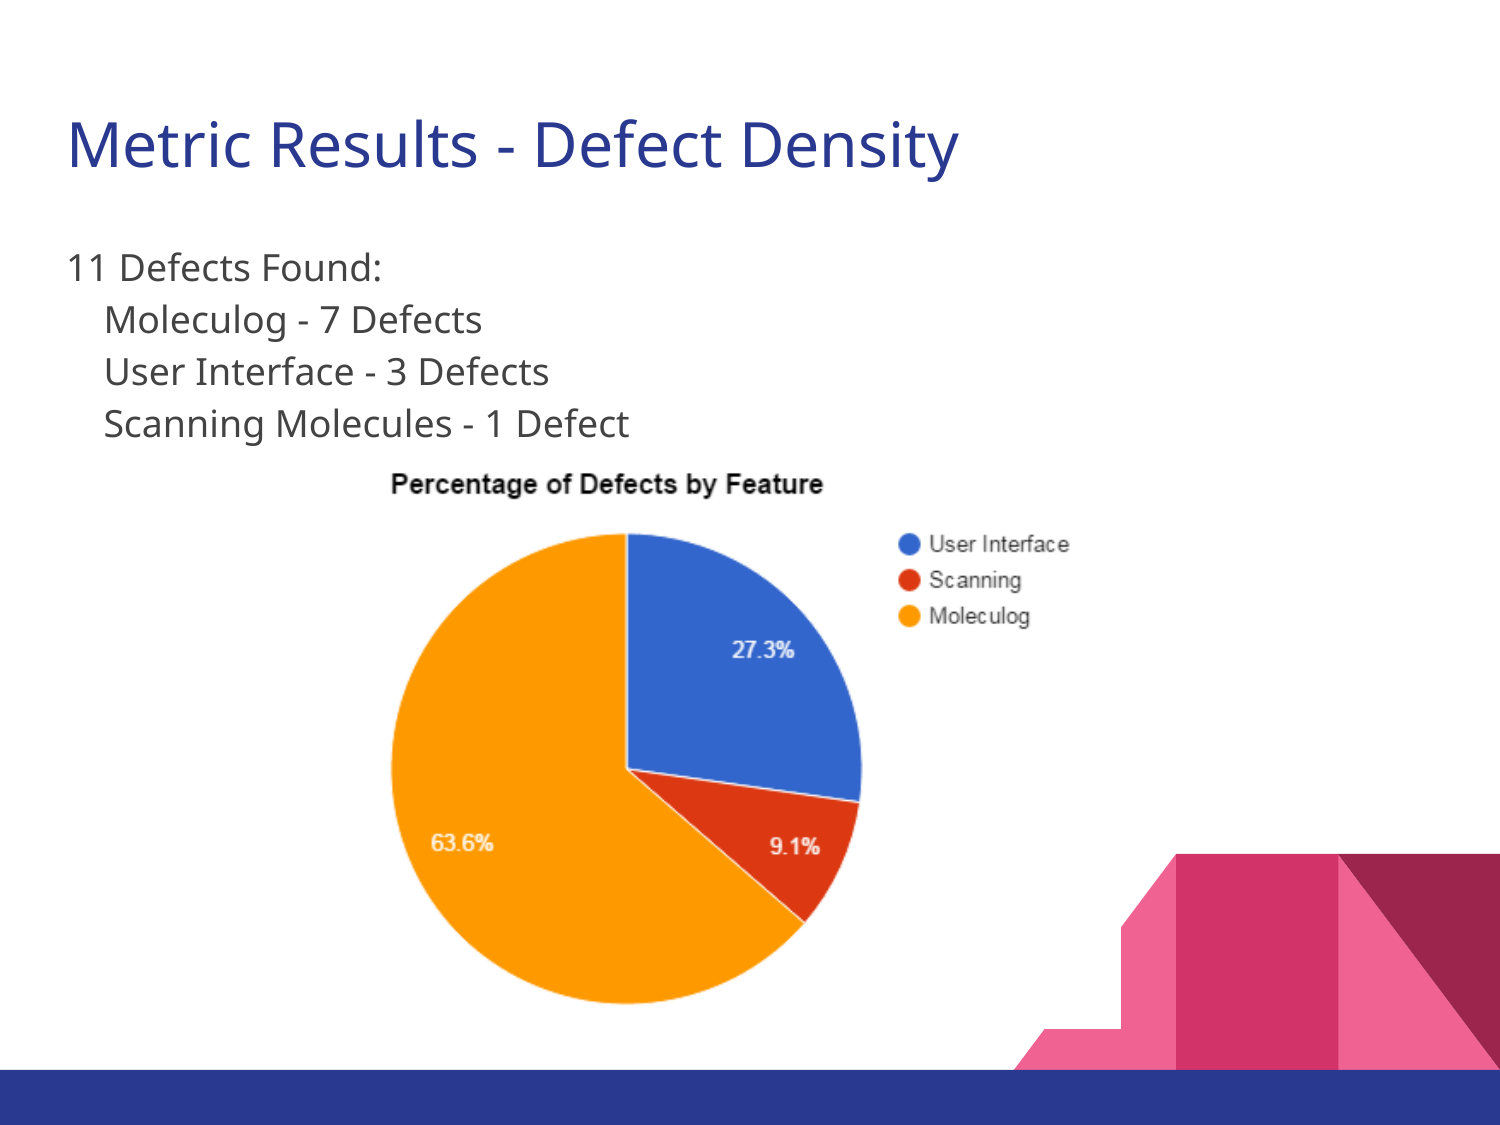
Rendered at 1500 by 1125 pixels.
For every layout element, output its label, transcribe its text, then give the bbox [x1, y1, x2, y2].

picture [379, 460, 1121, 1029]
list 11 Defects Found: Moleculog - 7 Defects User Interface - 3 Defects Scanning Molecules - 1 Defect [51, 222, 1449, 953]
title Metric Results - Defect Density [51, 89, 1449, 222]
